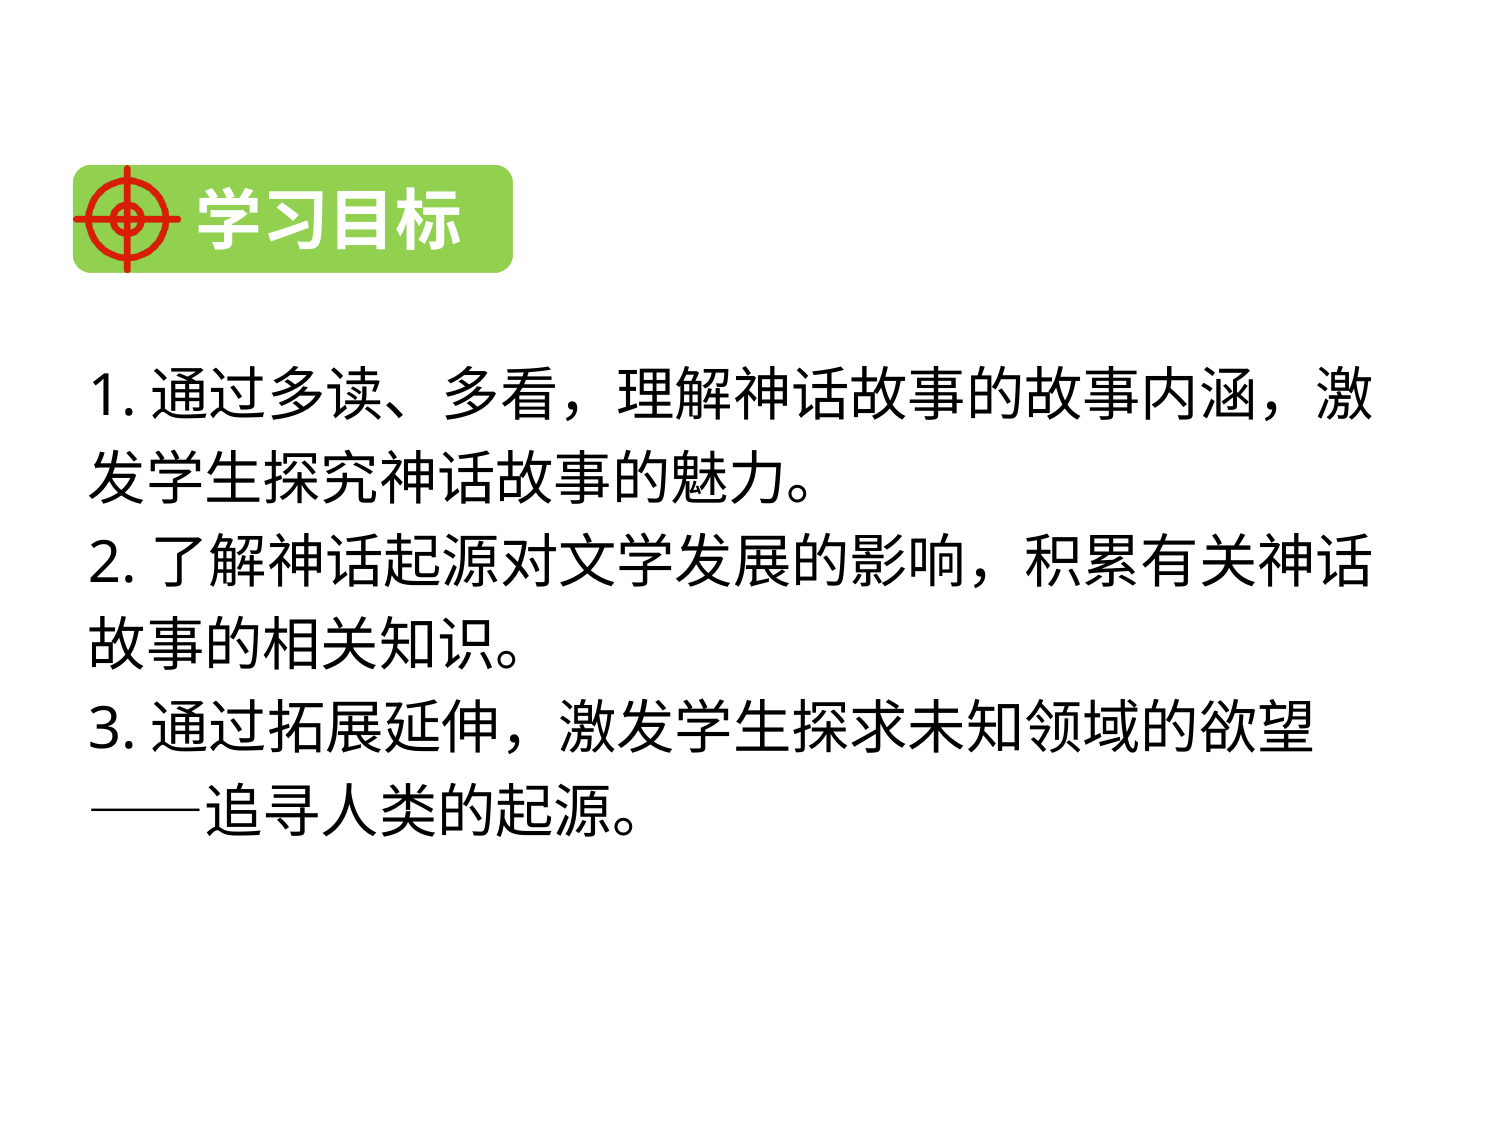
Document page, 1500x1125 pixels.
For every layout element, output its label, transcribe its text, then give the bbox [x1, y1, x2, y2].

text_box [85, 164, 514, 274]
text_box 1.通过多读、多看，理解神话故事的故事内涵，激发学生探究神话故事的魅力。 2.了解神话起源对文学发展的影响，积累有关神话故事的相关知识。 3.通过拓展延伸，激发学生探求未知领域的欲望——追寻人类的起源。 [73, 336, 1397, 852]
picture [73, 165, 181, 273]
text_box 学习目标 [181, 170, 496, 266]
